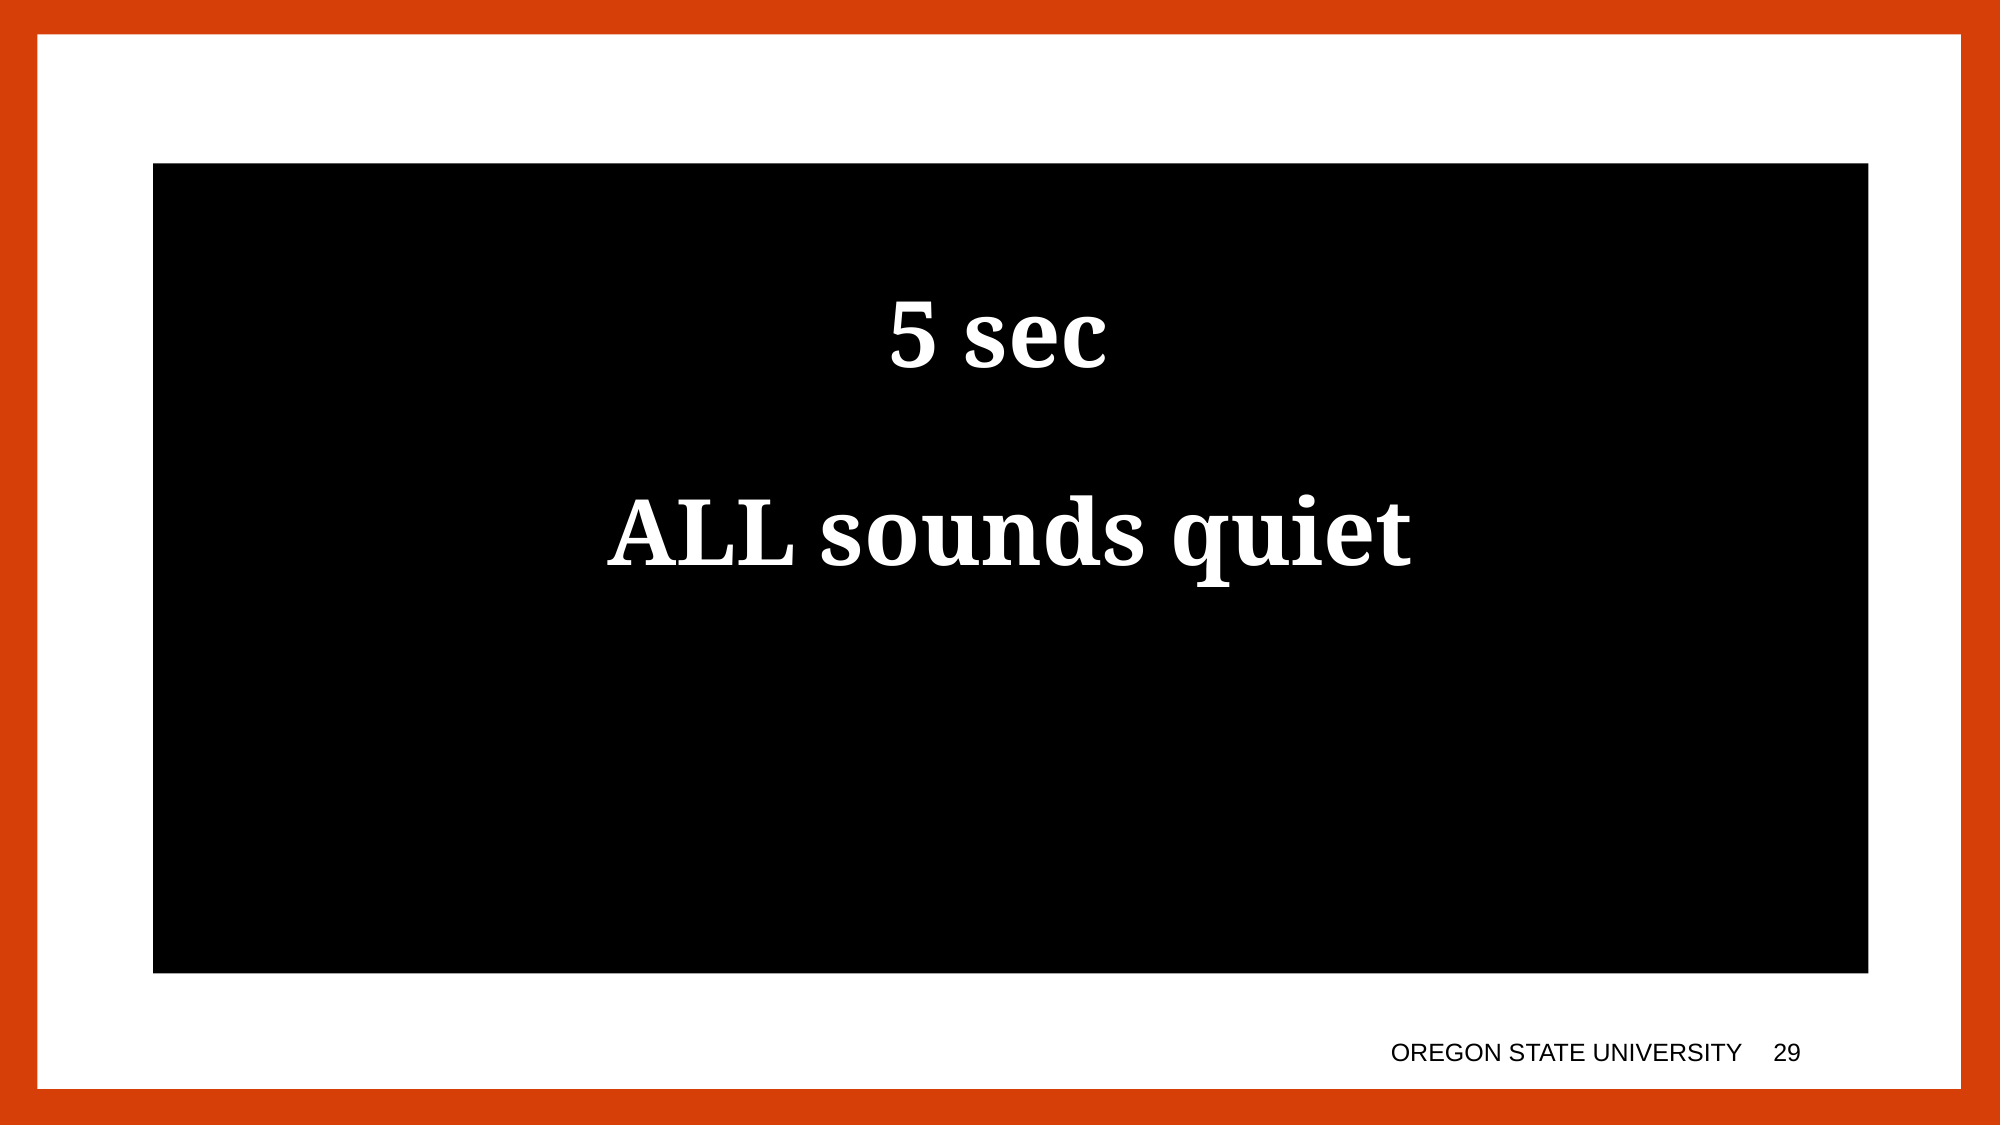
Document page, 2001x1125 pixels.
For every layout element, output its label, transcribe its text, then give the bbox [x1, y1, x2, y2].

footer OREGON STATE UNIVERSITY [662, 1021, 1758, 1082]
text_box 5 sec ALL sounds quiet [153, 163, 1869, 974]
slide_number 28 [1758, 1021, 1863, 1082]
